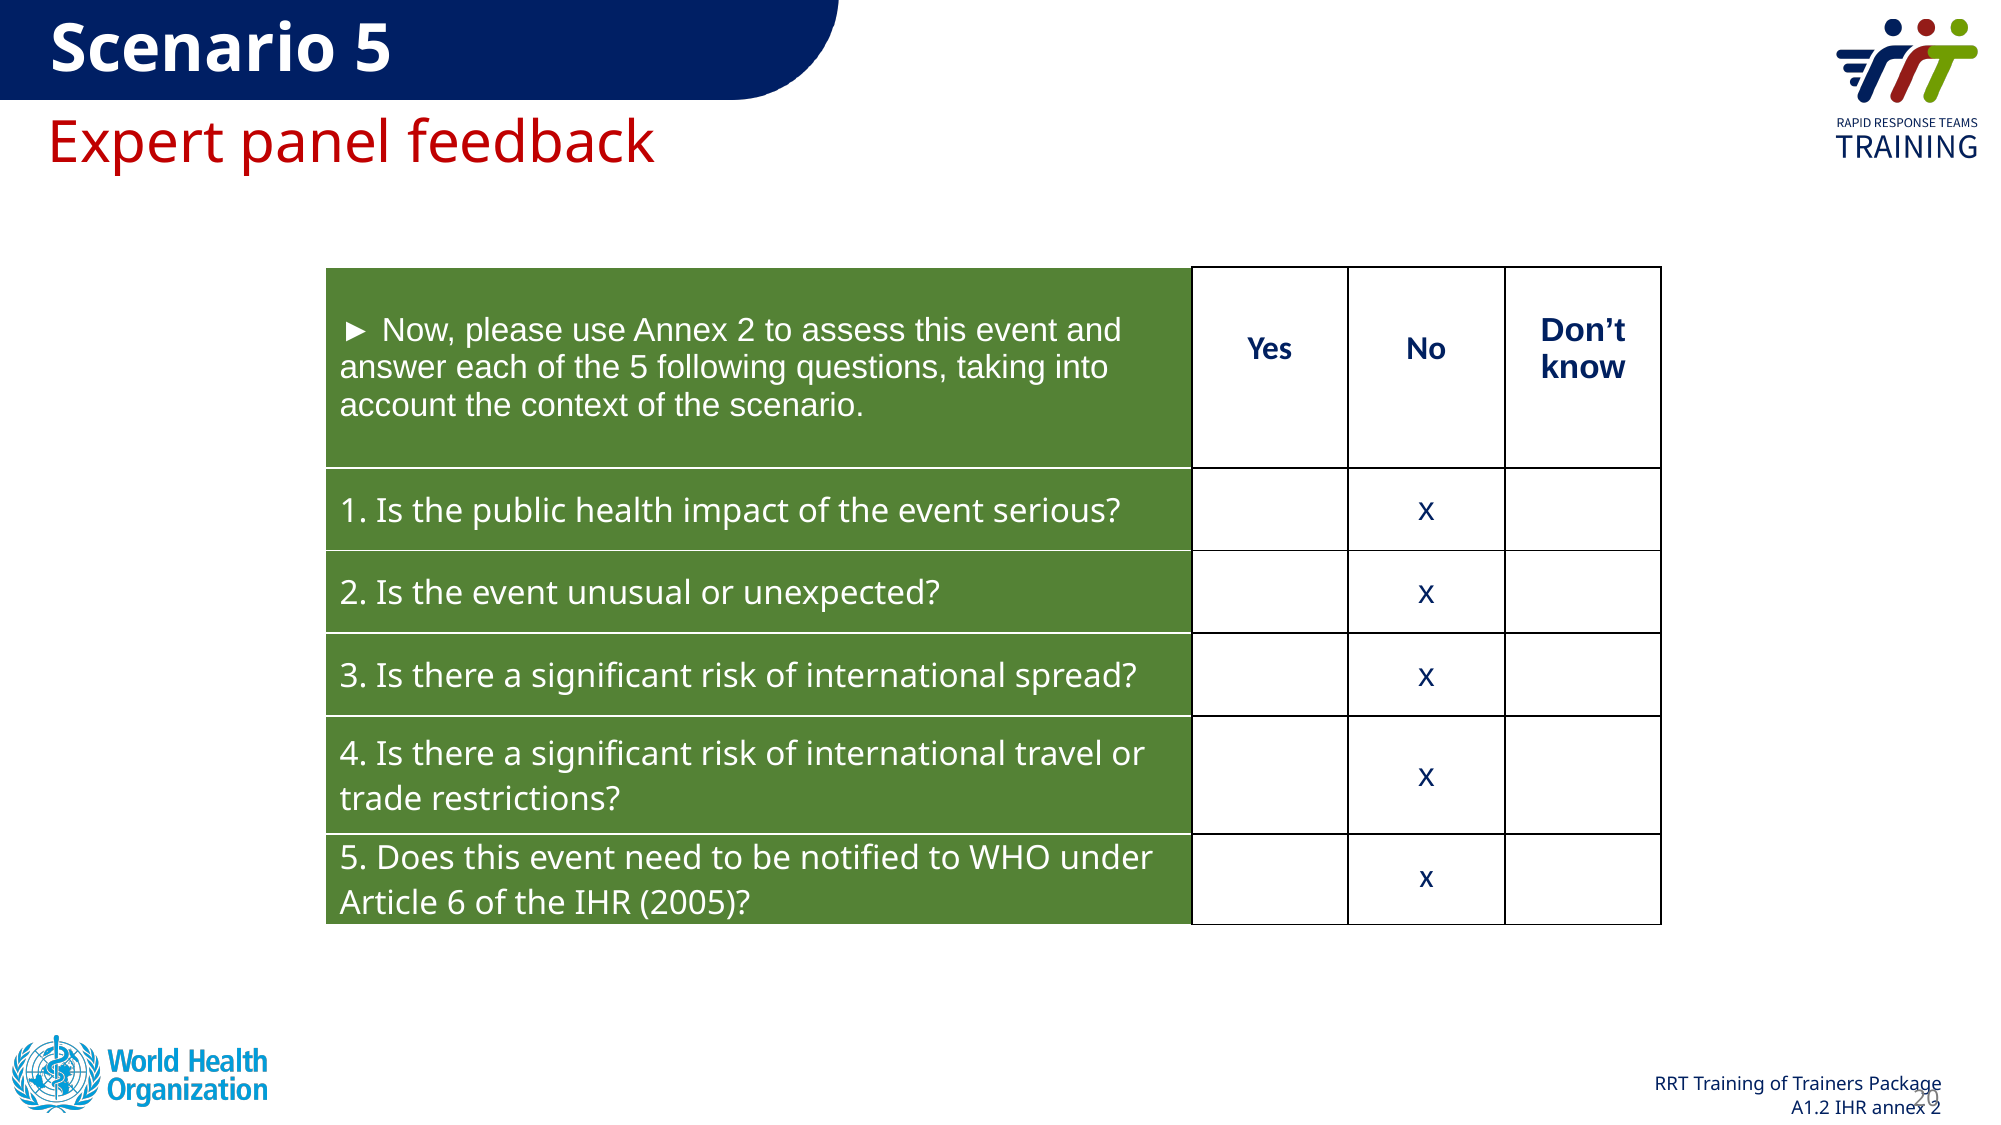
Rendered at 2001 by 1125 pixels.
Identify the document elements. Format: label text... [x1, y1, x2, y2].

table_header No [1349, 268, 1504, 467]
table_cell x [1349, 634, 1504, 715]
table_cell x [1349, 717, 1504, 833]
table_cell x [1349, 835, 1504, 924]
table_cell [1193, 469, 1347, 550]
table_cell x [1349, 469, 1504, 550]
table_cell x [1349, 551, 1504, 632]
picture [58, 1050, 64, 1058]
table_cell [1193, 835, 1347, 924]
picture [12, 1035, 267, 1113]
text_box Expert panel feedback [40, 105, 937, 213]
table_cell 2. Is the event unusual or unexpected? [326, 551, 1191, 632]
table_cell 3. Is there a significant risk of international spread? [326, 634, 1191, 715]
table_header Don’t know [1506, 268, 1660, 467]
picture [12, 1083, 48, 1113]
table_cell [1193, 551, 1347, 632]
table_cell [1193, 634, 1347, 715]
table_cell 1. Is the public health impact of the event serious? [326, 469, 1191, 550]
table_header ► Now, please use Annex 2 to assess this event and answer each of the 5 following questions, taking into account the context of the scenario. [326, 268, 1191, 467]
table_cell [1506, 717, 1660, 833]
table_cell [1506, 835, 1660, 924]
picture [1835, 19, 1978, 167]
table_header Yes [1193, 268, 1347, 467]
table_cell 4. Is there a significant risk of international travel or trade restrictions? [326, 717, 1191, 833]
table_cell [1506, 634, 1660, 715]
table_cell [1506, 469, 1660, 550]
table_cell [1193, 717, 1347, 833]
title Scenario 5 [42, 6, 826, 105]
picture [0, 0, 839, 100]
table_cell [1506, 551, 1660, 632]
table_cell 5. Does this event need to be notified to WHO under Article 6 of the IHR (2005)? [326, 835, 1191, 924]
